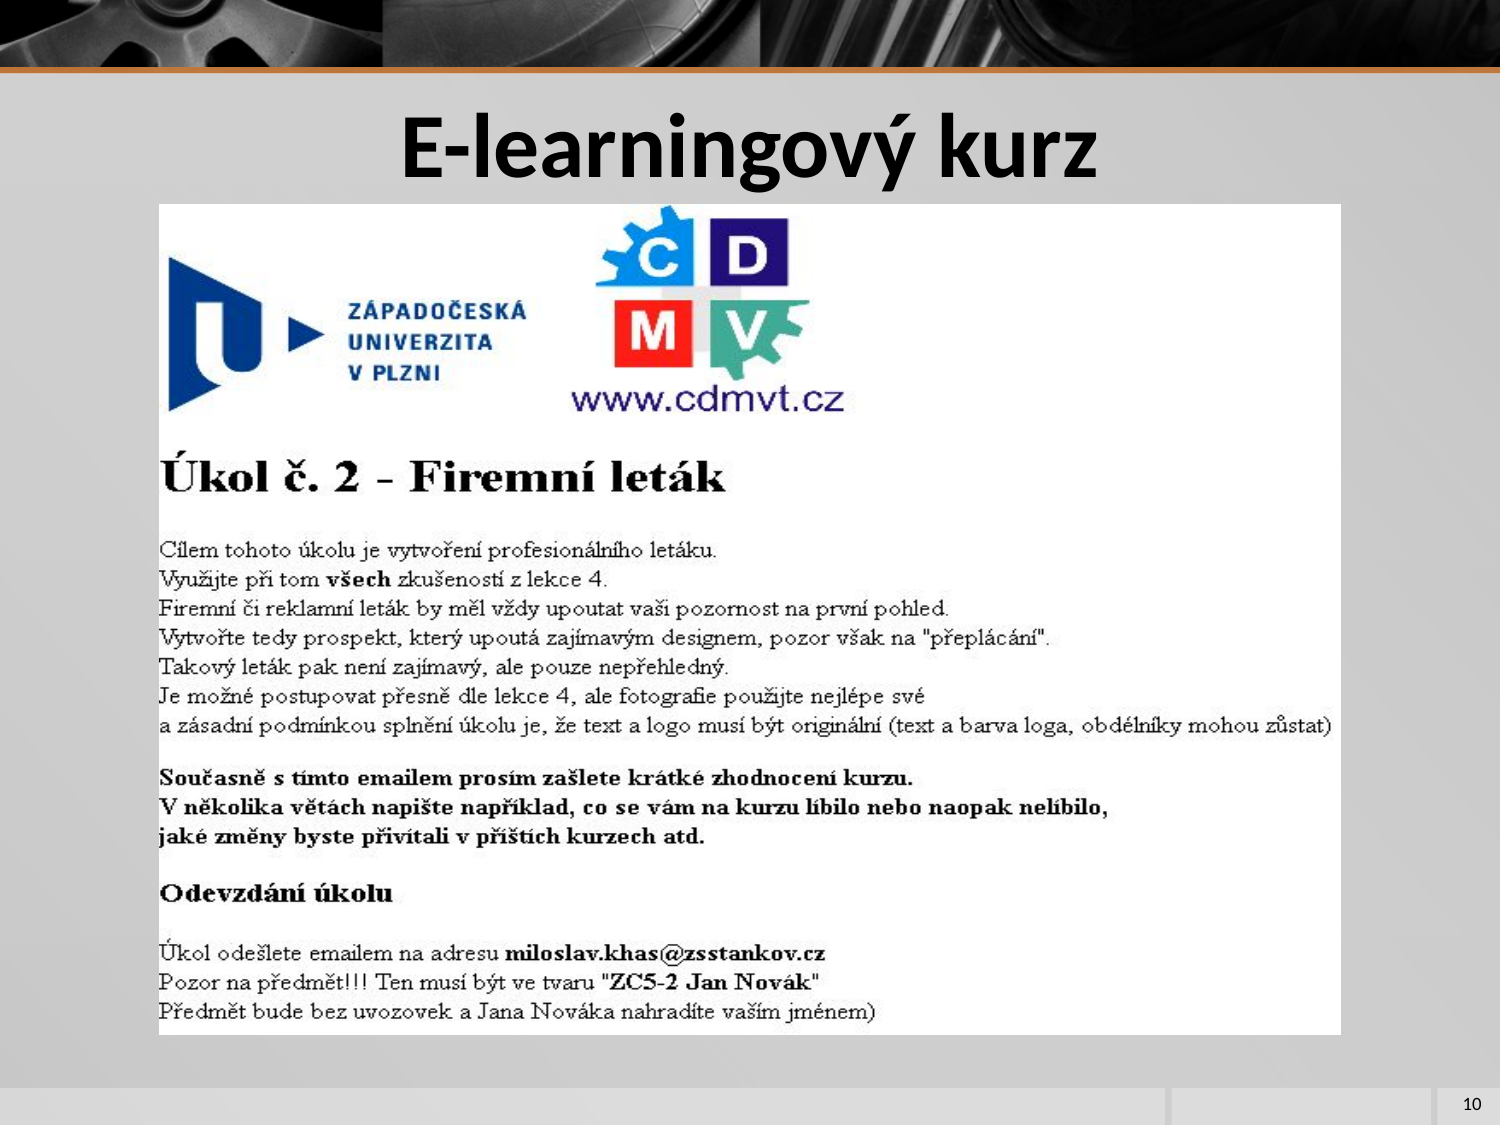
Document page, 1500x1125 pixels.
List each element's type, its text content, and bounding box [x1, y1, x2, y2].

picture [0, 0, 1500, 67]
text_box E-learningový kurz [100, 78, 1400, 203]
slide_number 10 [1434, 1084, 1497, 1122]
picture [159, 204, 1341, 1036]
